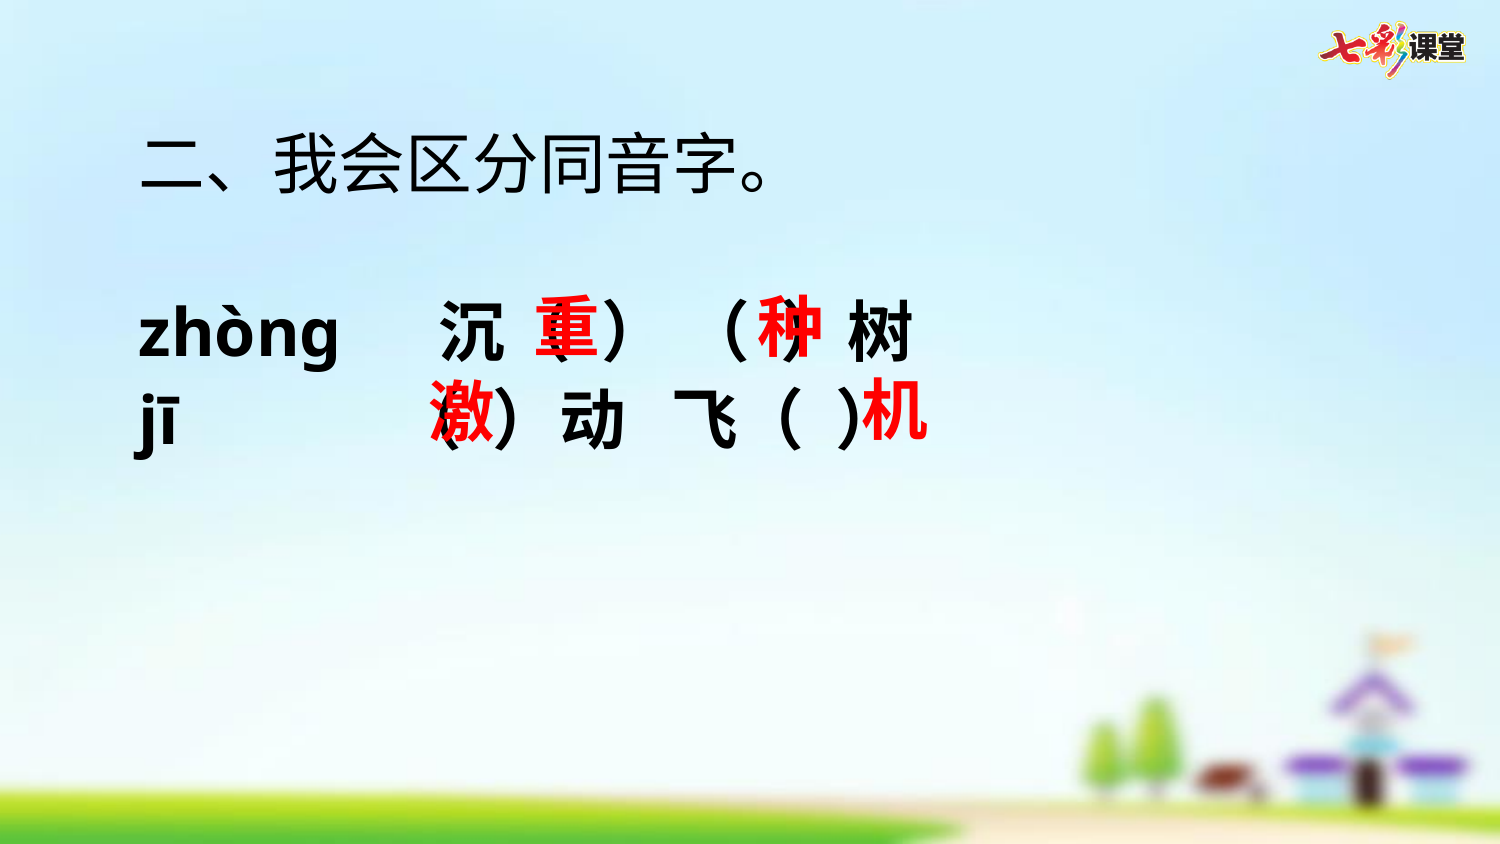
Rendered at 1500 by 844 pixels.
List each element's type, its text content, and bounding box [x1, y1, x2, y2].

text_box 二、我会区分同音字。 zhòng 沉（ ） （ ）树 jī （ ）动 飞（ ） [123, 114, 1379, 466]
text_box 激 [413, 362, 506, 457]
picture [0, 0, 1500, 844]
text_box 机 [846, 360, 939, 455]
text_box 重 [518, 276, 611, 372]
text_box 种 [742, 276, 835, 372]
